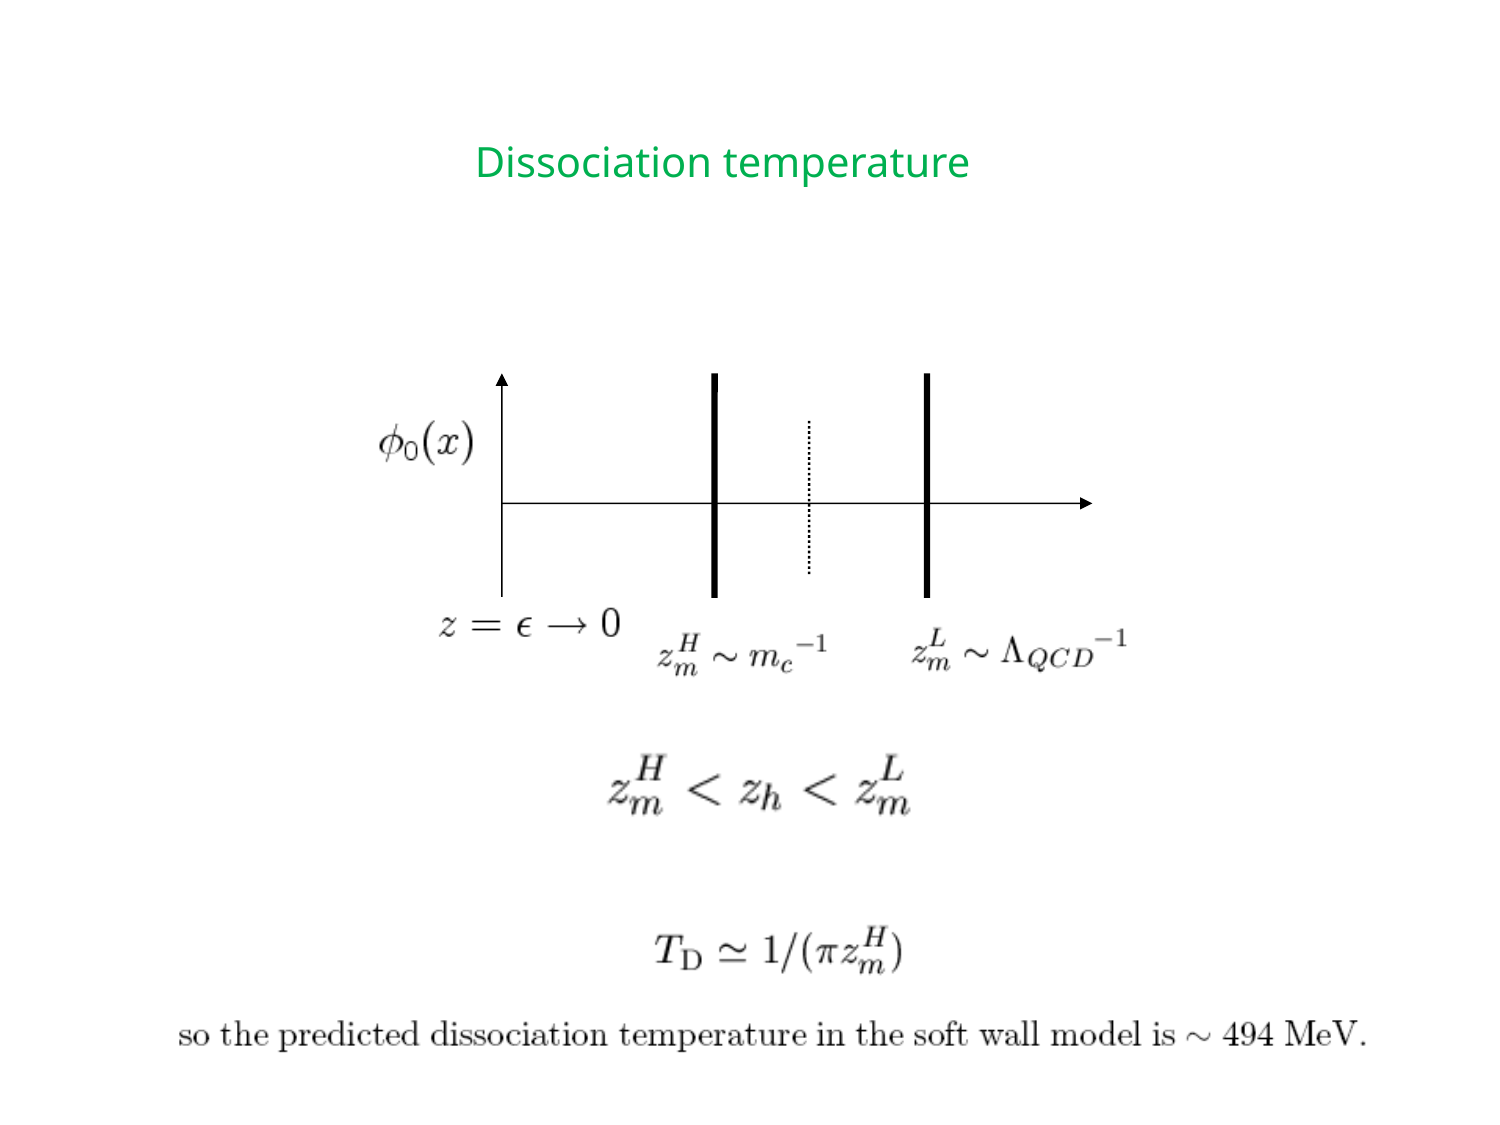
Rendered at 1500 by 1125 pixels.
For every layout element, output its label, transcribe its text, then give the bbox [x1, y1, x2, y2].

text_box [495, 373, 509, 503]
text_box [643, 609, 848, 690]
picture [418, 597, 637, 653]
picture [371, 408, 479, 483]
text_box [619, 904, 928, 1016]
text_box [928, 497, 1093, 510]
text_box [572, 727, 952, 844]
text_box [891, 621, 1147, 683]
picture [175, 1019, 1367, 1058]
text_box Dissociation temperature [460, 128, 986, 194]
